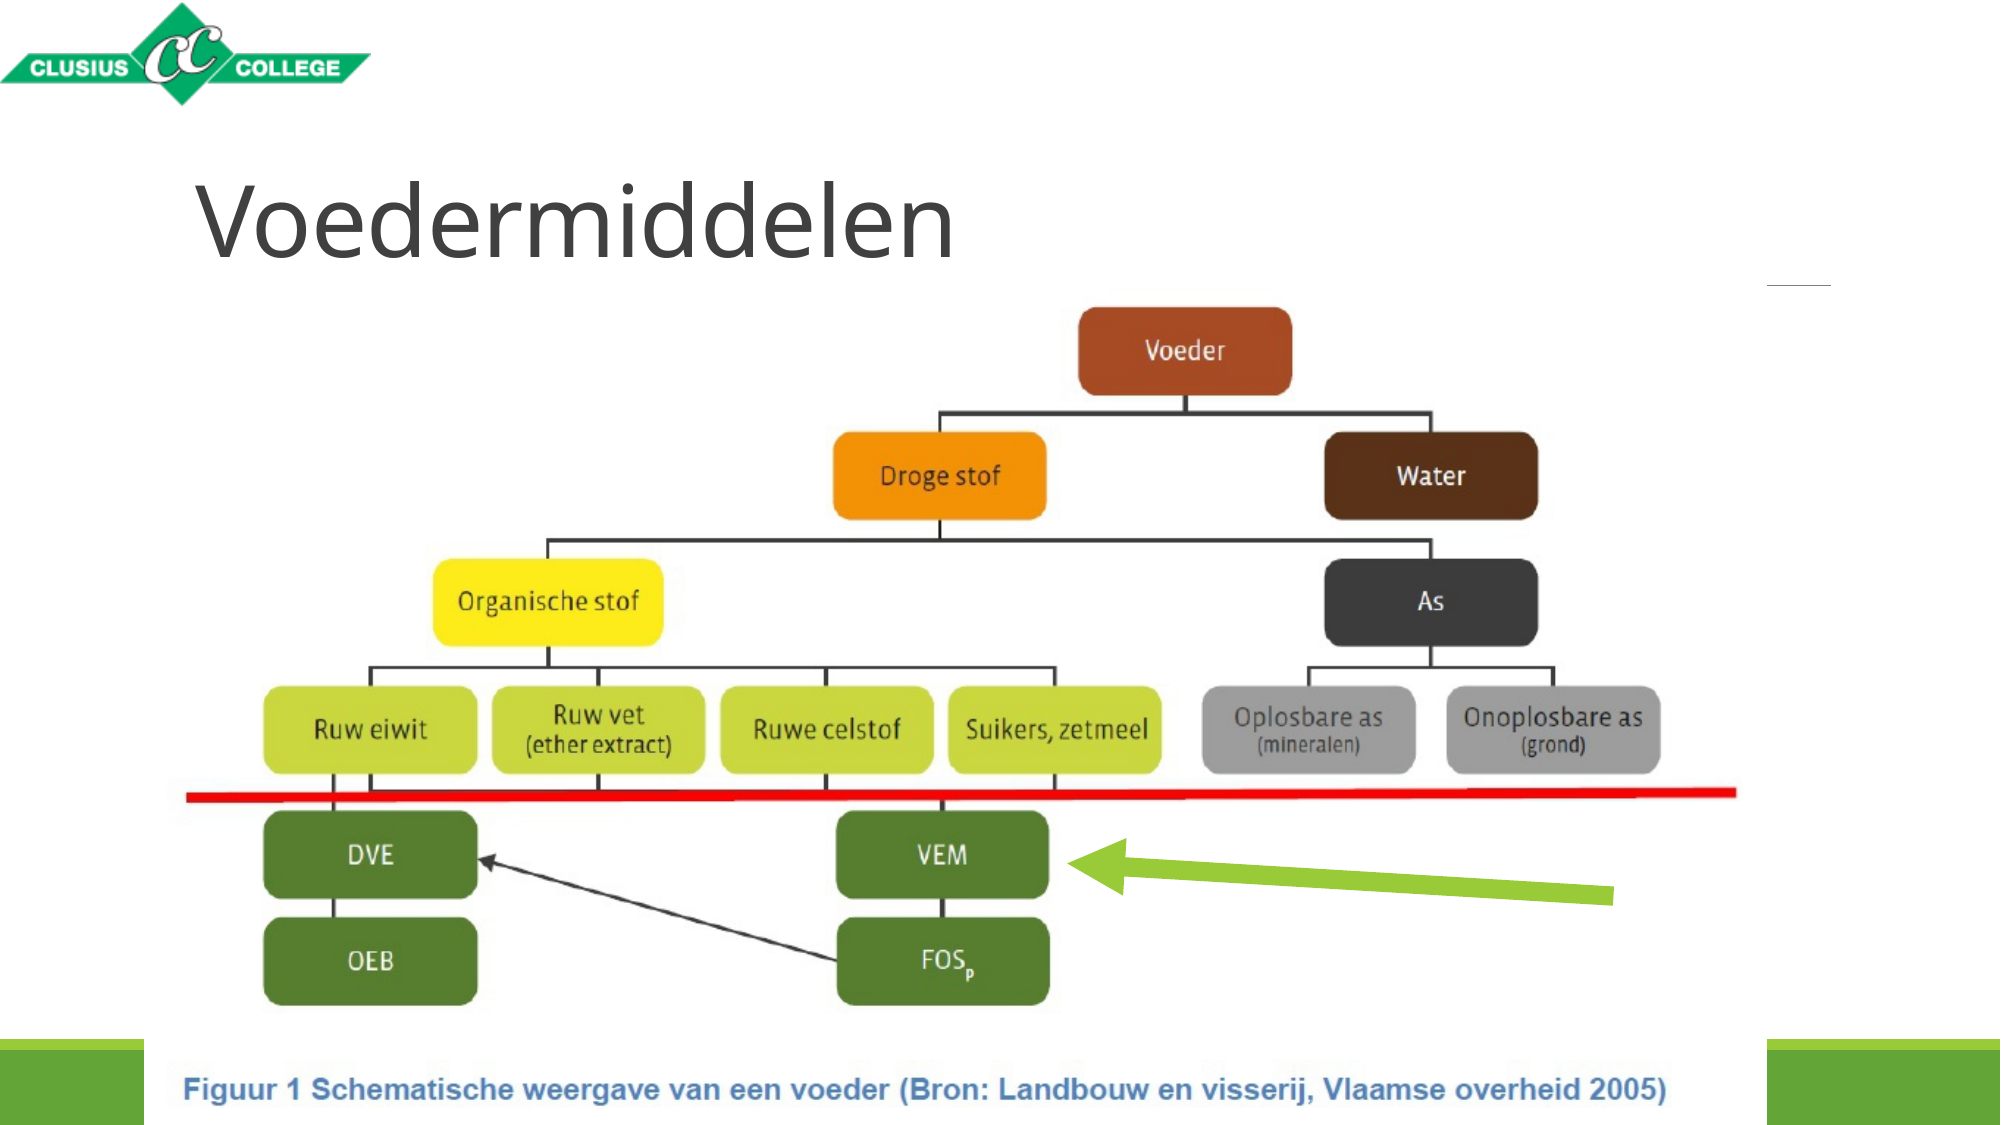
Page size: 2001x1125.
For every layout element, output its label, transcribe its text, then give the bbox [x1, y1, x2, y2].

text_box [1066, 862, 1614, 897]
picture [0, 1, 371, 108]
title Voedermiddelen [180, 47, 1830, 285]
picture [143, 284, 1768, 1125]
